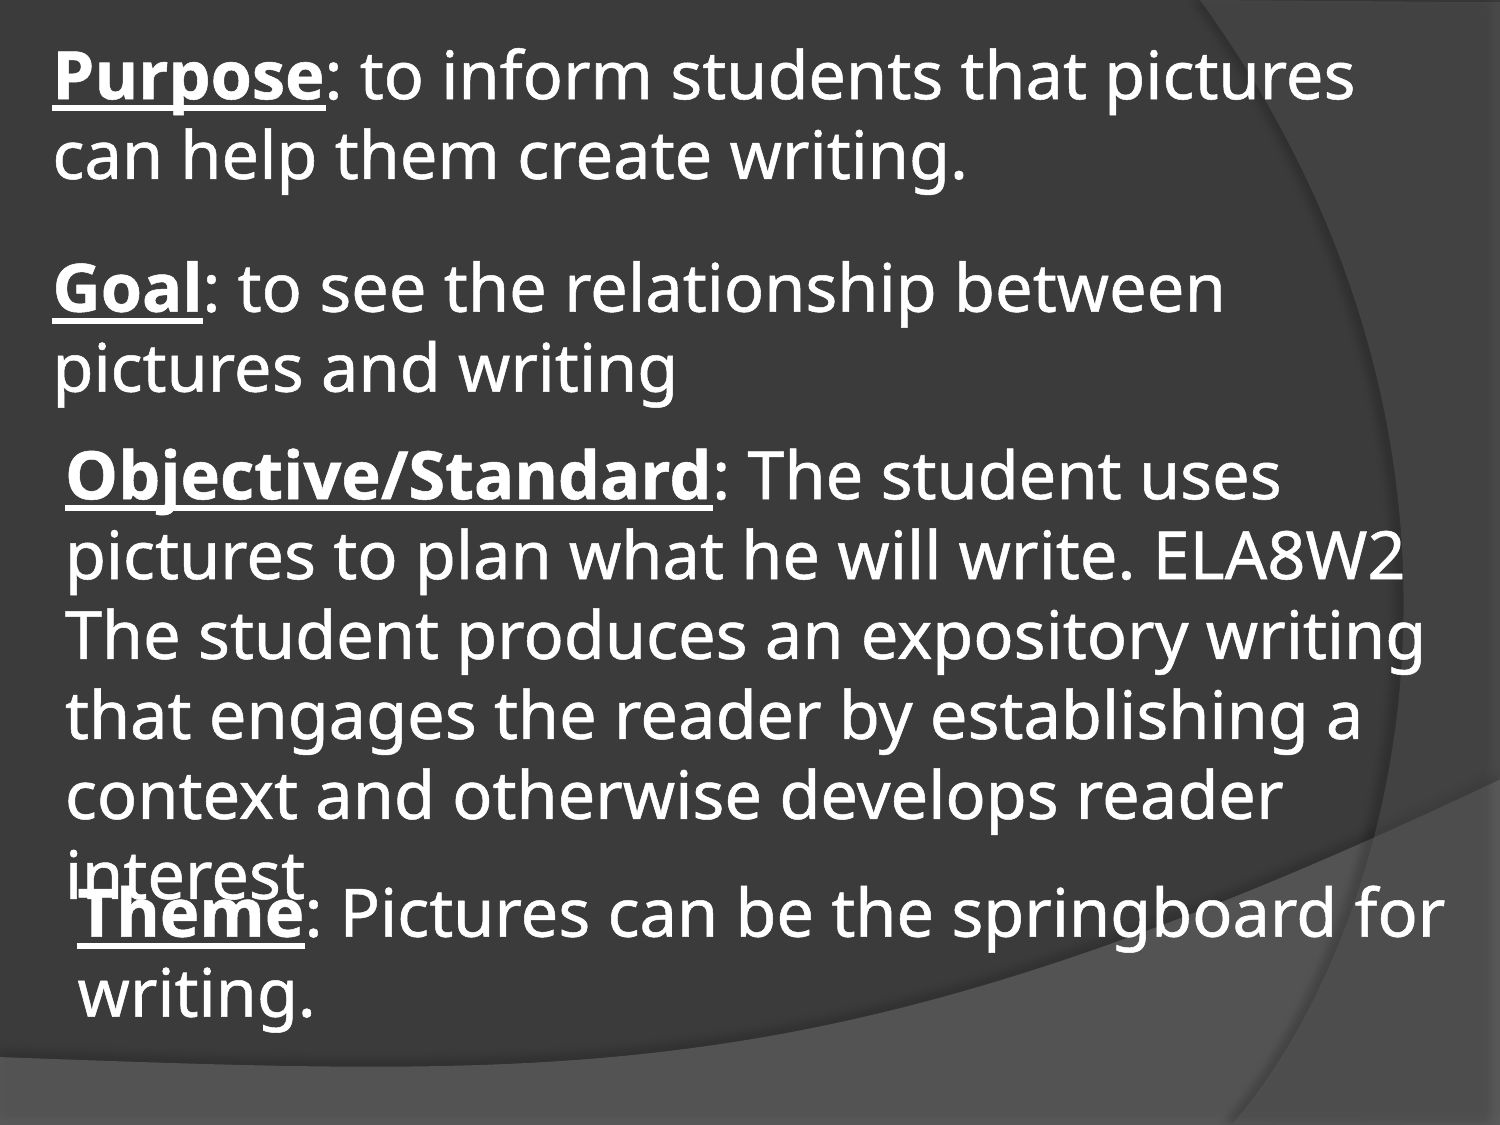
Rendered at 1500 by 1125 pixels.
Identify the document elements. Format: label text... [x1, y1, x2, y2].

text_box Purpose: to inform students that pictures can help them create writing. [37, 24, 1463, 200]
text_box Objective/Standard: The student uses pictures to plan what he will write. ELA8W2 The student produces an expository writing that engages the reader by establishing a context and otherwise develops reader interest [49, 424, 1463, 920]
text_box Goal: to see the relationship between pictures and writing [37, 237, 1463, 413]
text_box Theme: Pictures can be the springboard for writing. [62, 862, 1463, 1038]
